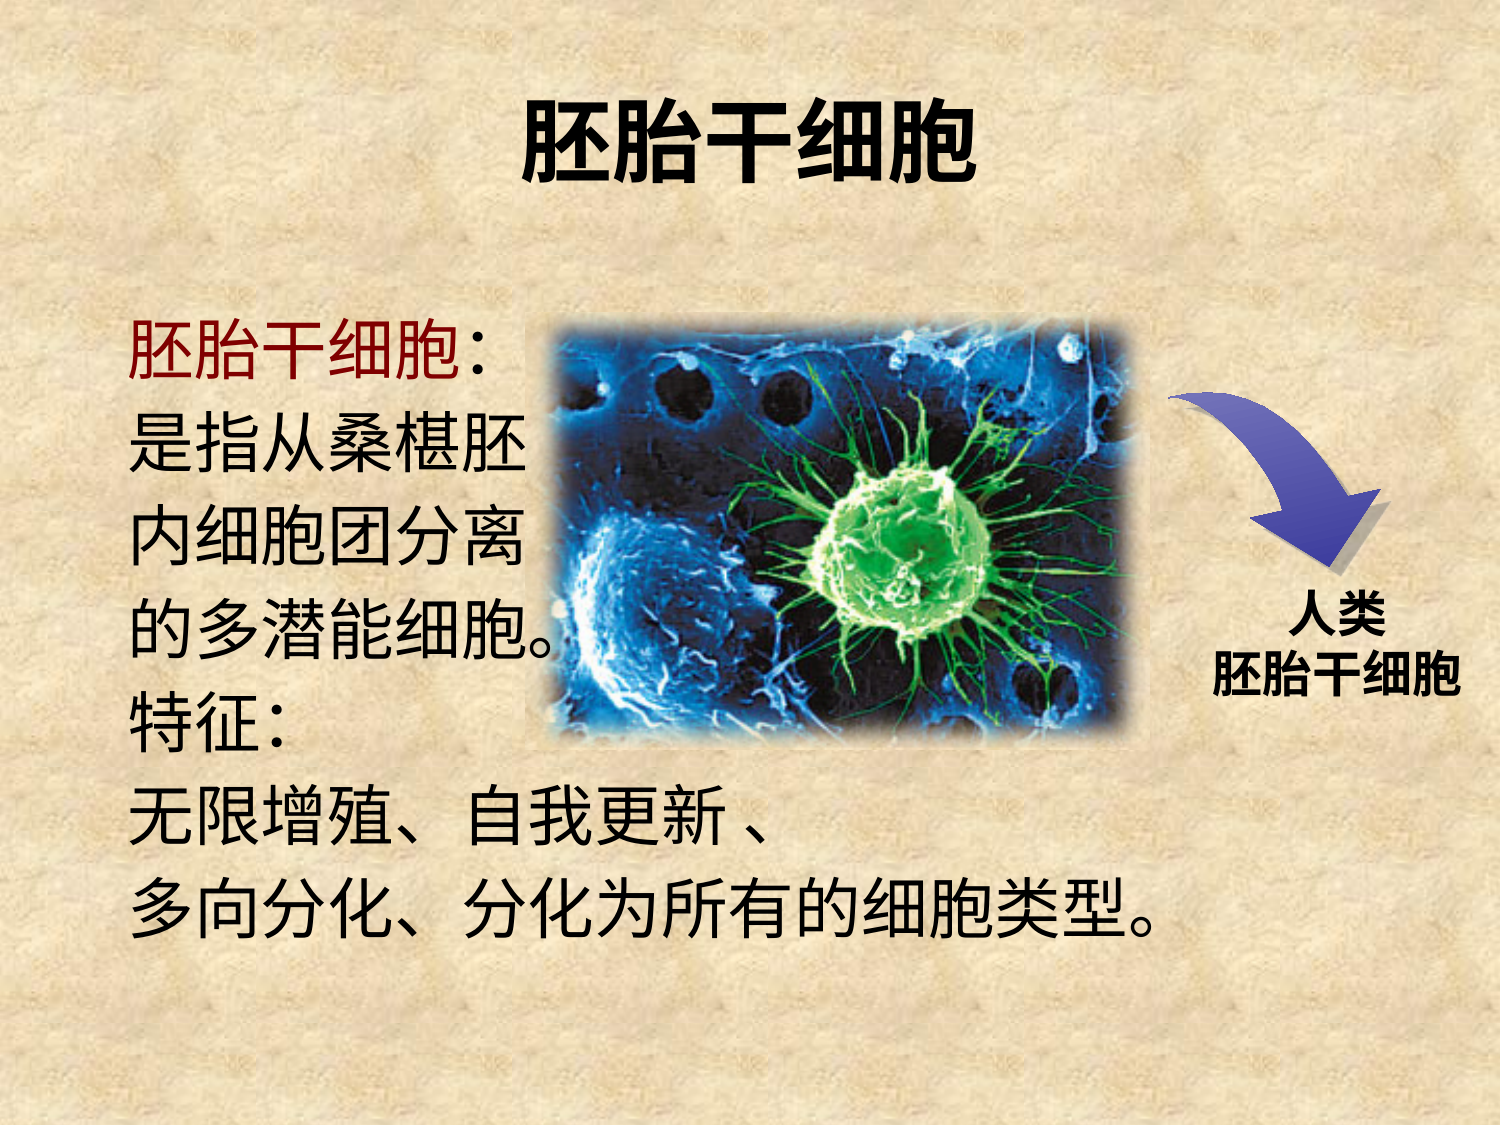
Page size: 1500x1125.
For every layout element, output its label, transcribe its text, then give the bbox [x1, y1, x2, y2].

picture [524, 312, 1151, 751]
list 胚胎干细胞： 是指从桑椹胚 内细胞团分离 的多潜能细胞。 特征： 无限增殖、自我更新 、 多向分化、分化为所有的细胞类型。 [112, 299, 1500, 1026]
text_box 人类 胚胎干细胞 [1175, 574, 1500, 710]
text_box [1168, 392, 1381, 567]
title 胚胎干细胞 [74, 44, 1426, 233]
picture [0, 0, 1500, 1125]
